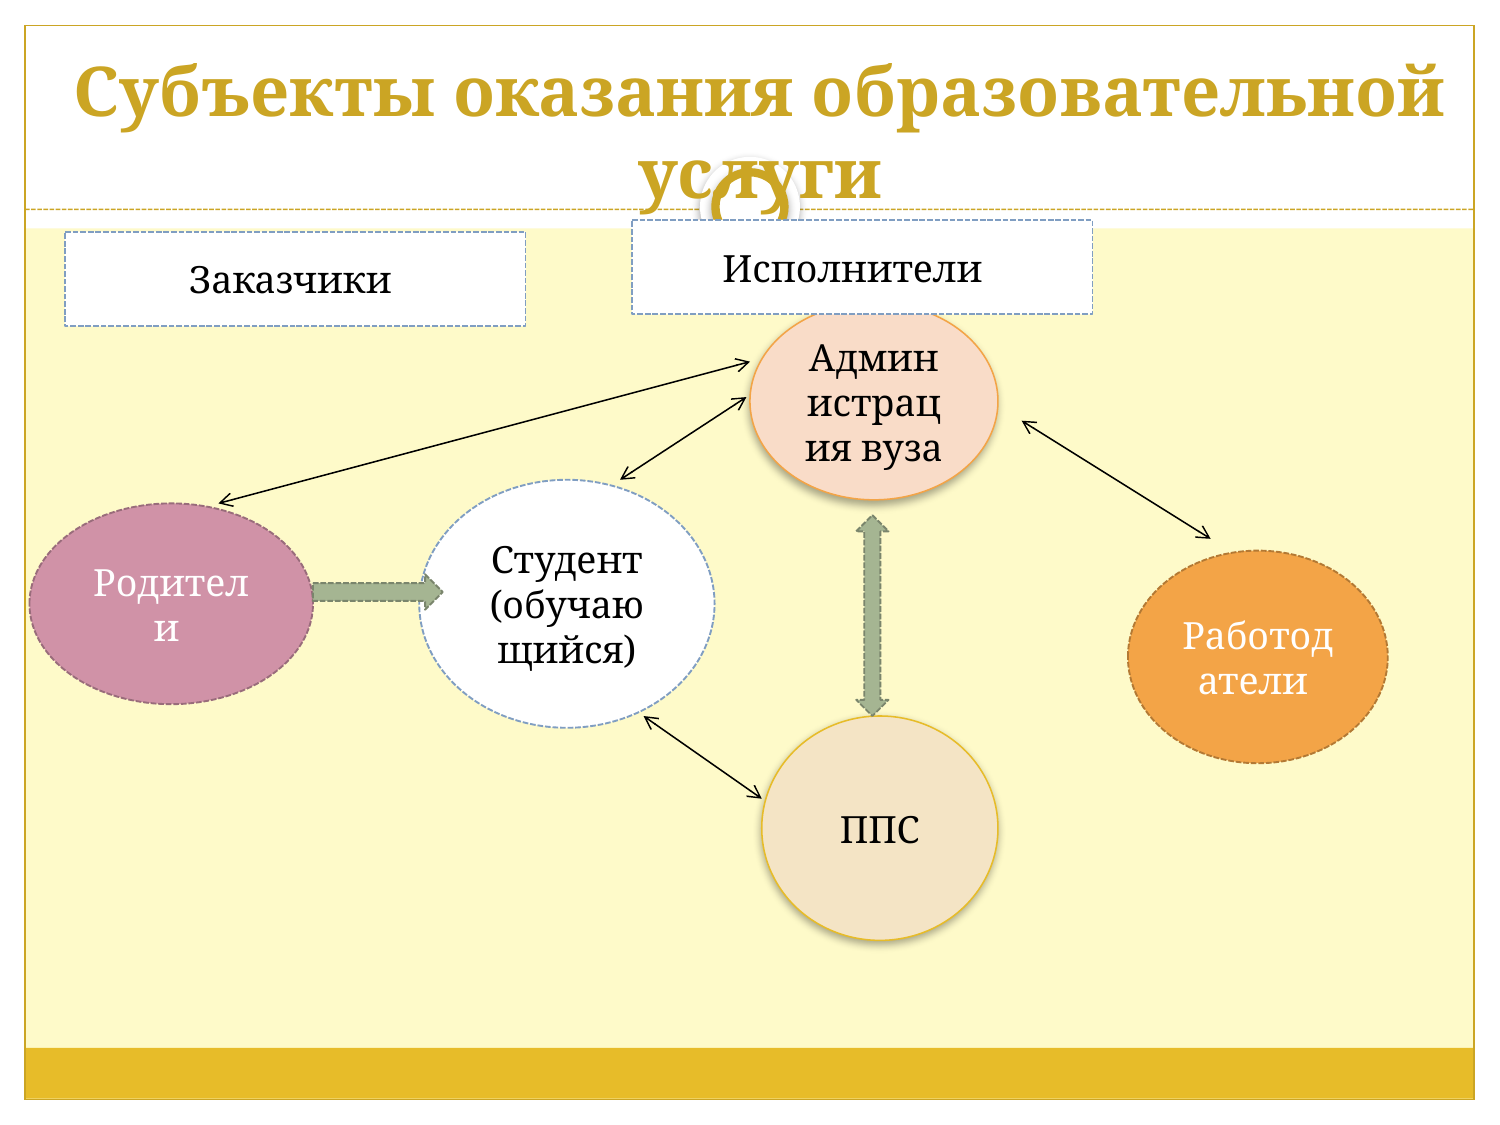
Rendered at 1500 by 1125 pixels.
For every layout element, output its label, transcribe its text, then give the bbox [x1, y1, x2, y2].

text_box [1021, 420, 1211, 540]
title Субъекты оказания образовательной услуги [49, 37, 1471, 220]
text_box Заказчики [64, 231, 526, 327]
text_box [218, 361, 751, 504]
text_box ППС [760, 715, 999, 942]
text_box Администрация вуза [756, 315, 999, 501]
text_box Работодатели [1127, 549, 1389, 765]
text_box [311, 573, 444, 611]
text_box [643, 715, 762, 799]
text_box [855, 514, 890, 717]
text_box Исполнители [631, 219, 1093, 315]
text_box Родители [28, 502, 314, 706]
text_box Студент (обучающийся) [418, 513, 716, 729]
